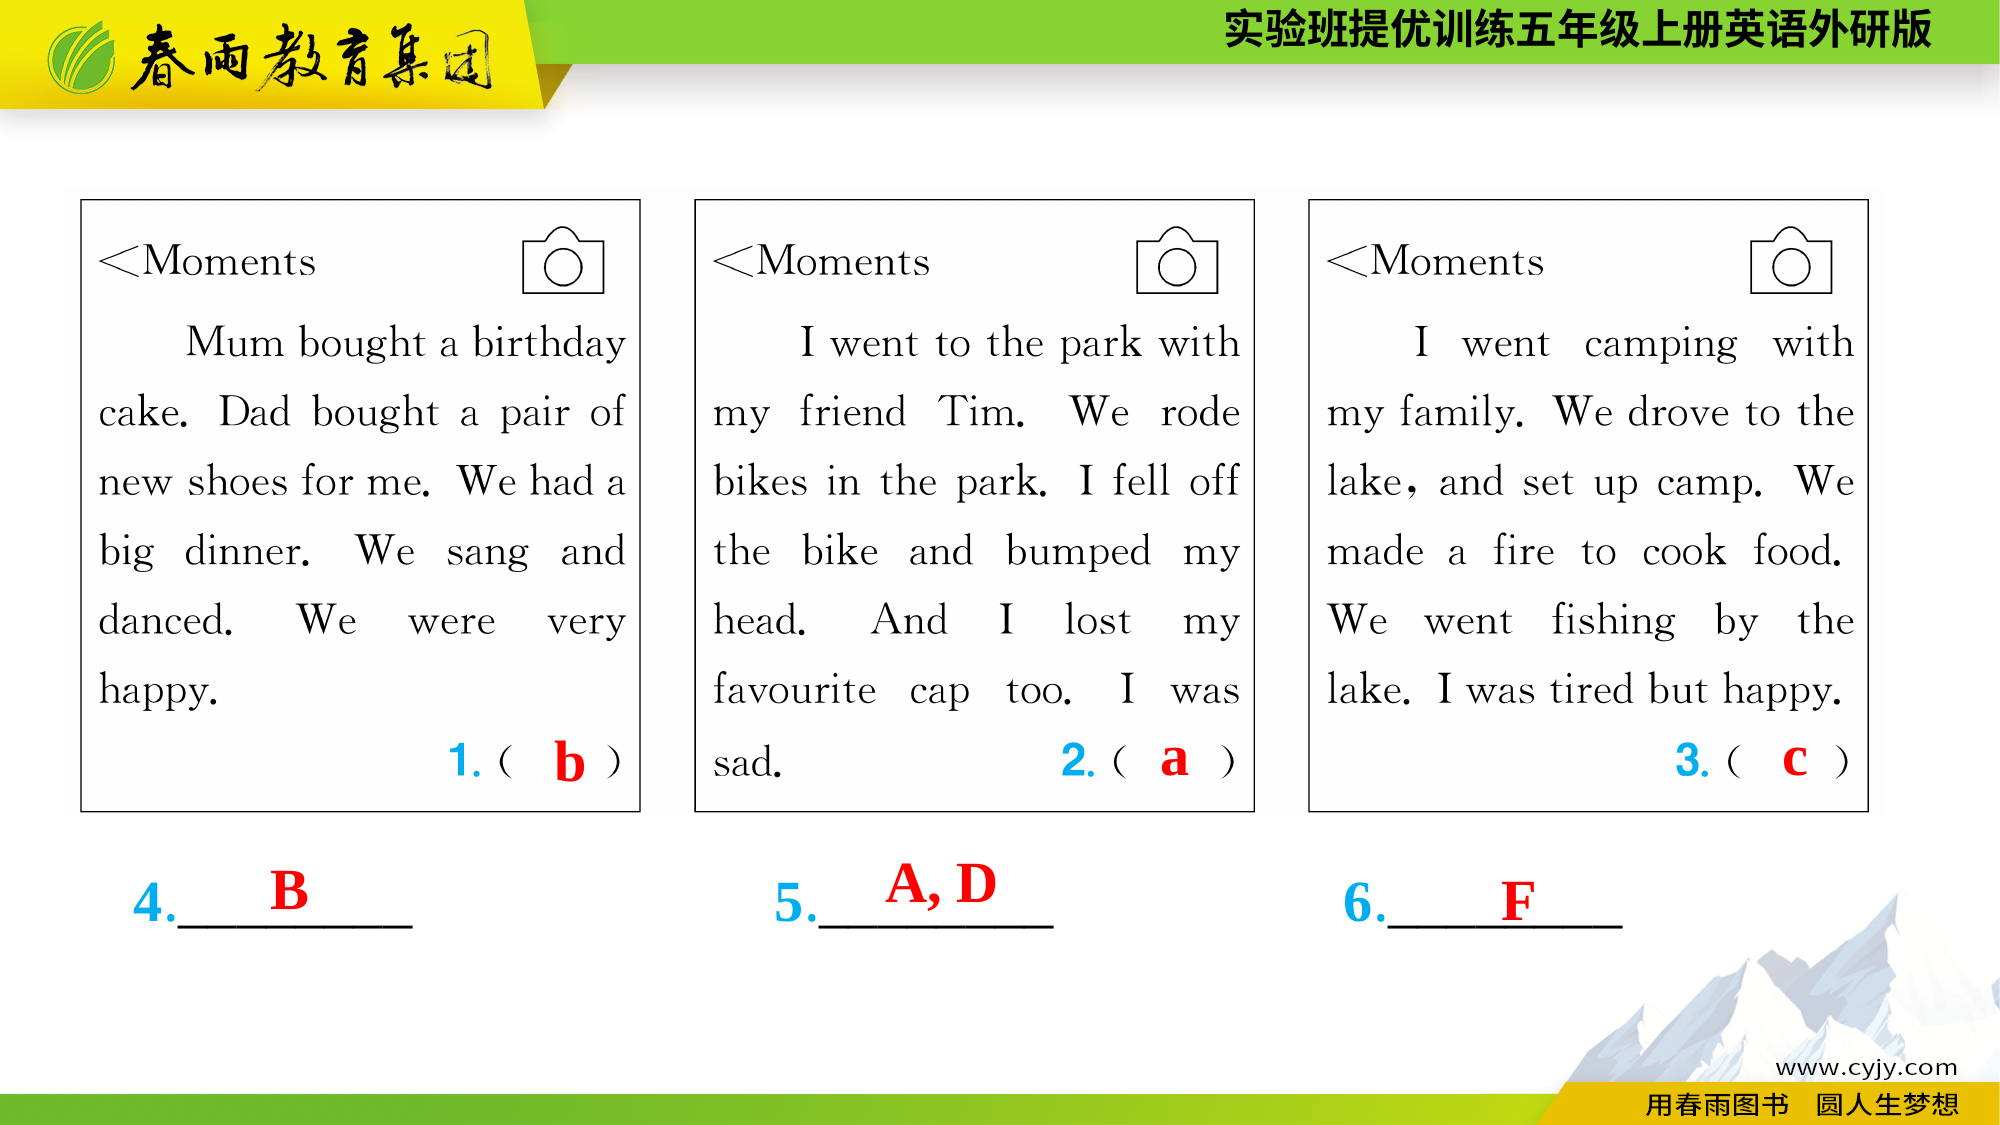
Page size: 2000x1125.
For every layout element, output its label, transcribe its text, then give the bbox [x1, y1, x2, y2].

text_box 4.________ 5.________ 6.________ [119, 828, 1886, 941]
picture [0, 0, 2000, 1125]
